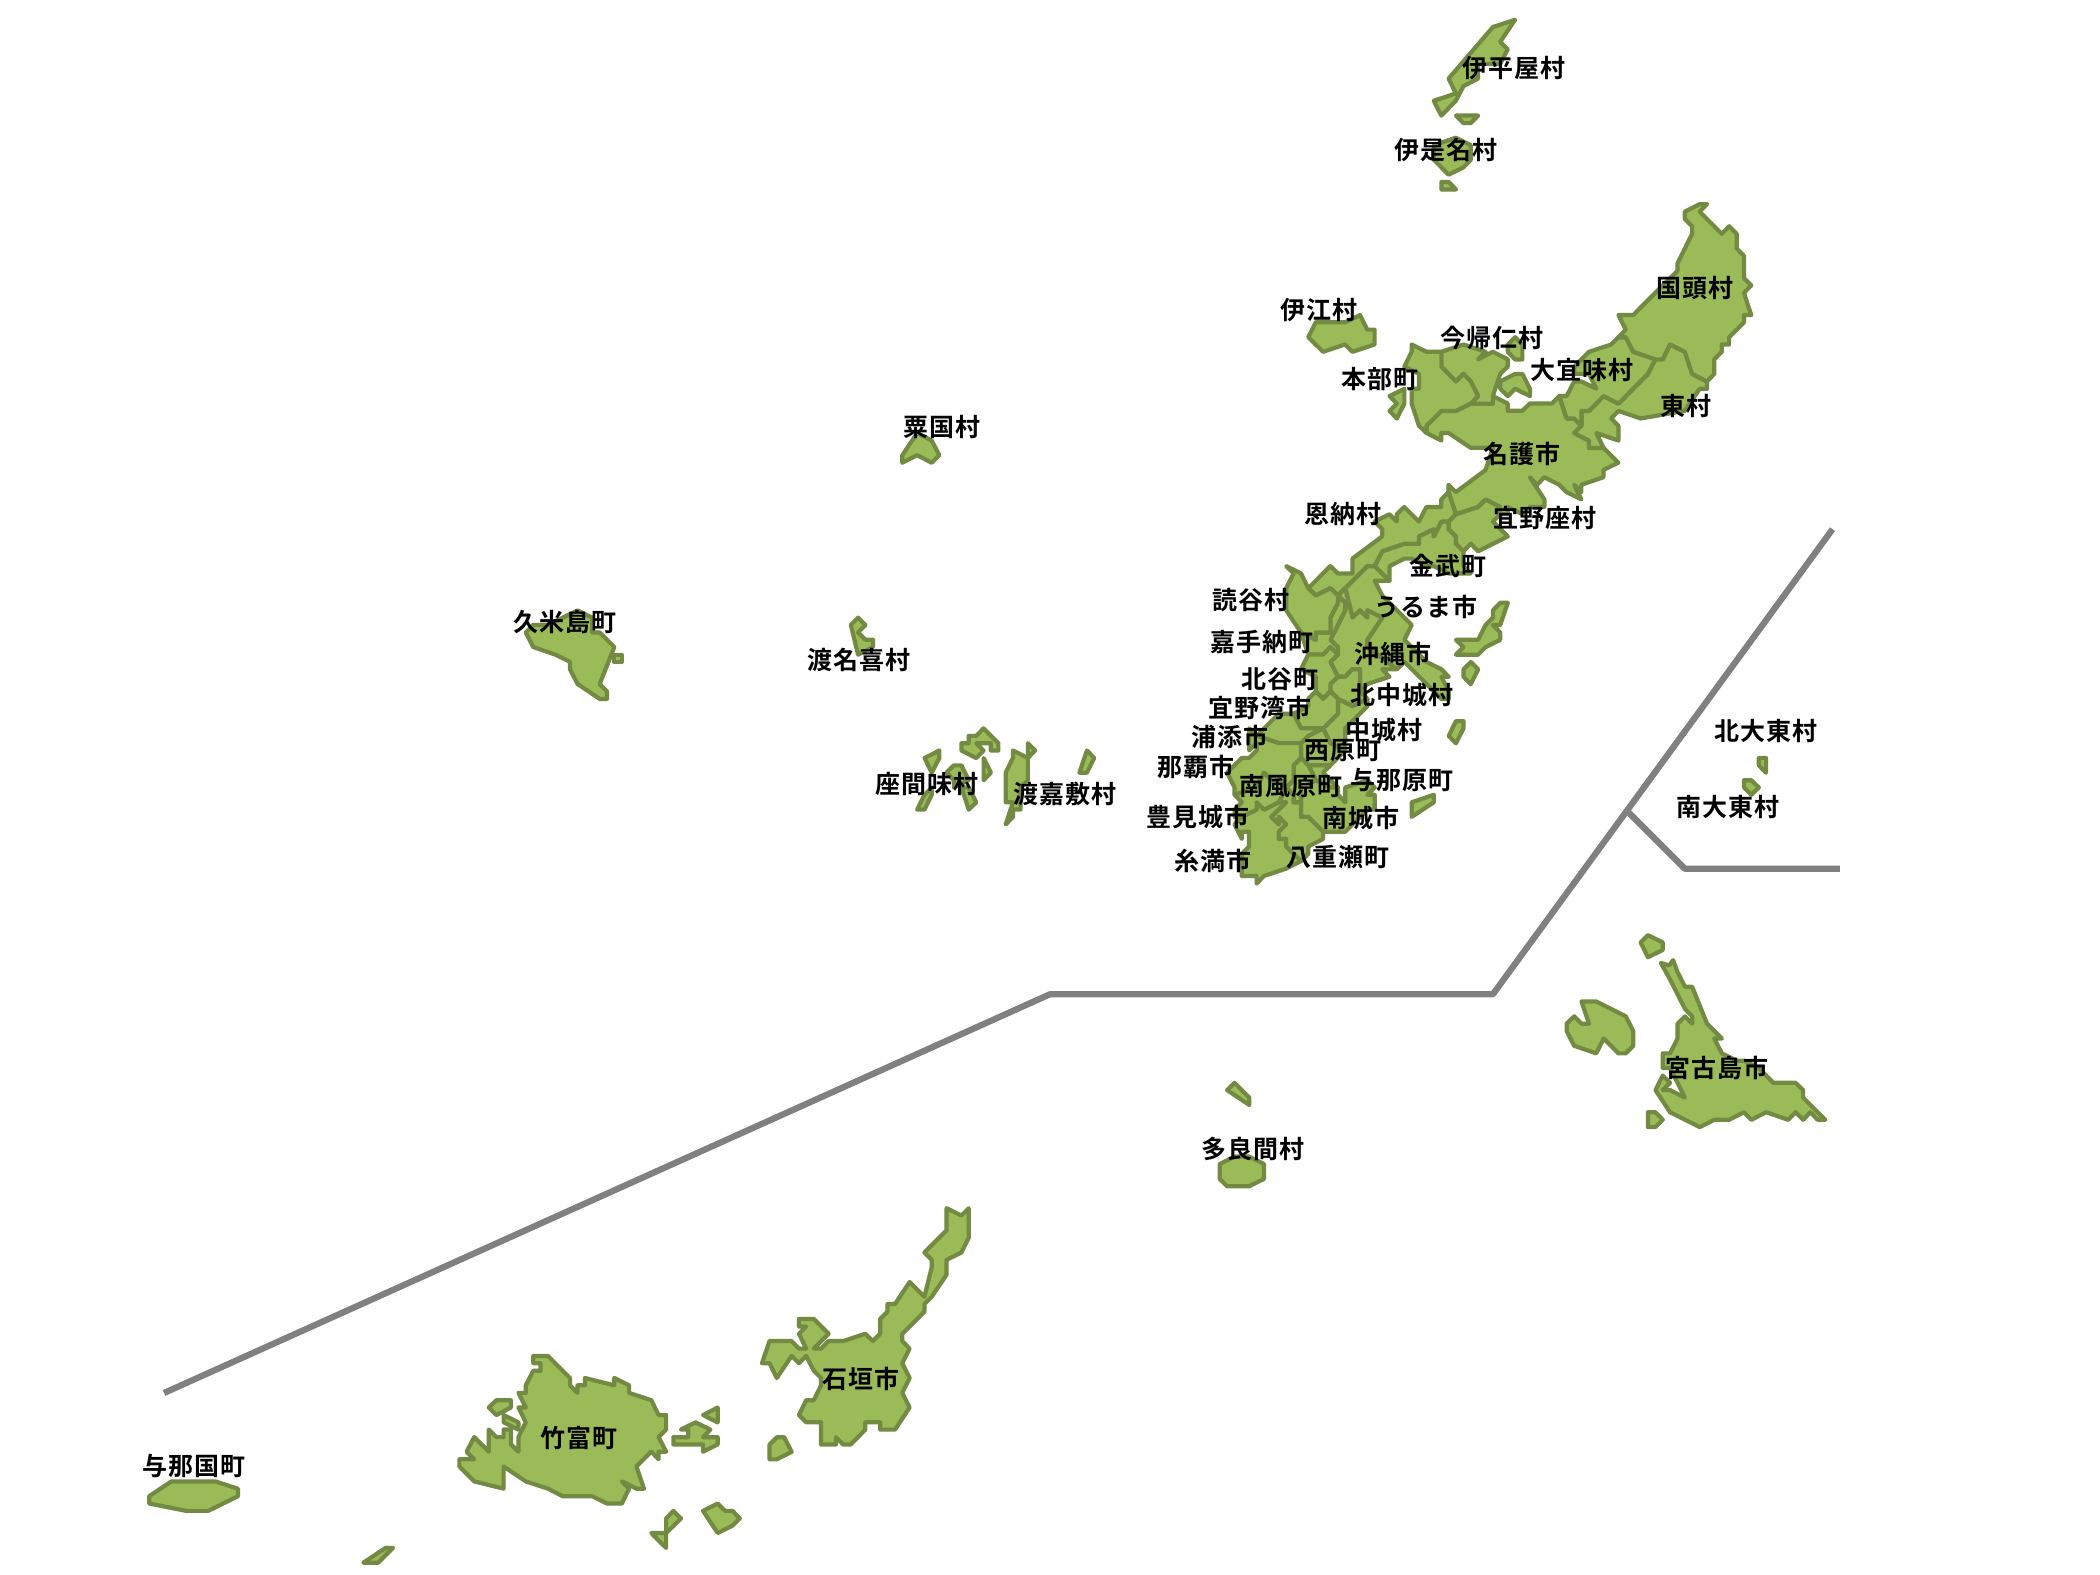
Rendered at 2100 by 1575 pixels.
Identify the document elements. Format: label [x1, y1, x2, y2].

text_box [125, 19, 1841, 1563]
